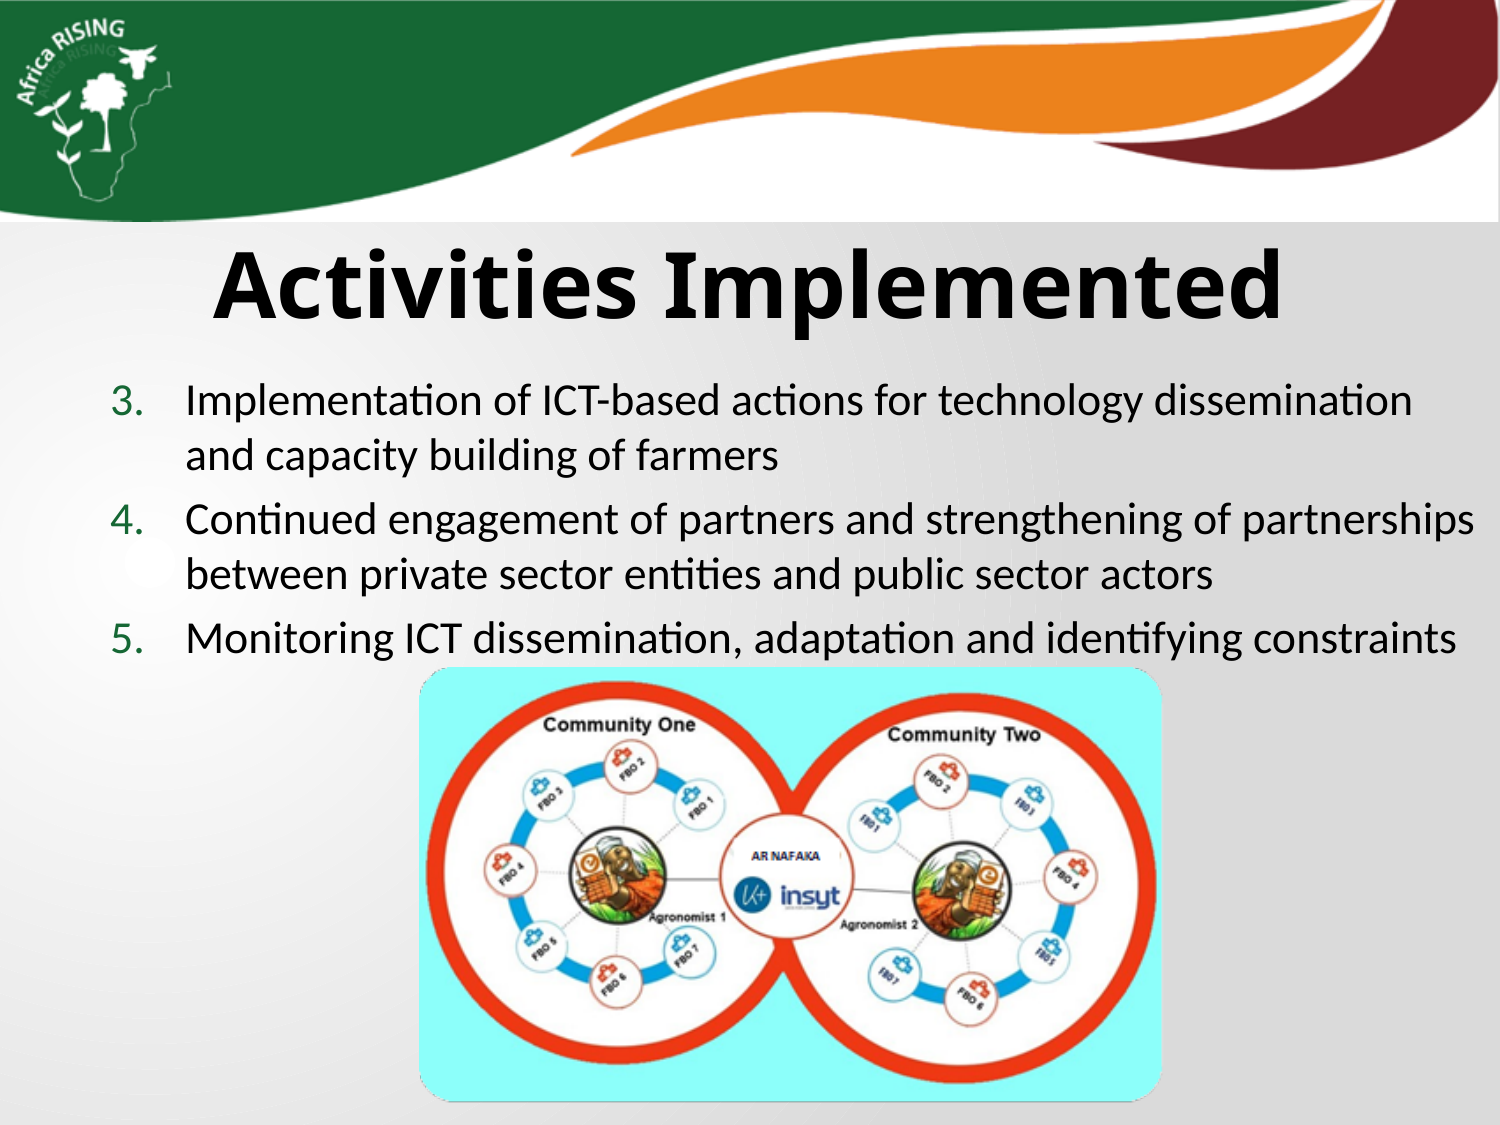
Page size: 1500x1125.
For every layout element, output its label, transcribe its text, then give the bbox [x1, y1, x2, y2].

picture [0, 0, 1499, 219]
text_box Activities Implemented [0, 219, 1500, 358]
list Implementation of ICT-based actions for technology dissemination and capacity building of farmers Continued engagement of partners and strengthening of partnerships between private sector entities and public sector actors Monitoring ICT dissemination, adaptation and identifying constraints [75, 360, 1500, 990]
picture [418, 666, 1164, 1105]
